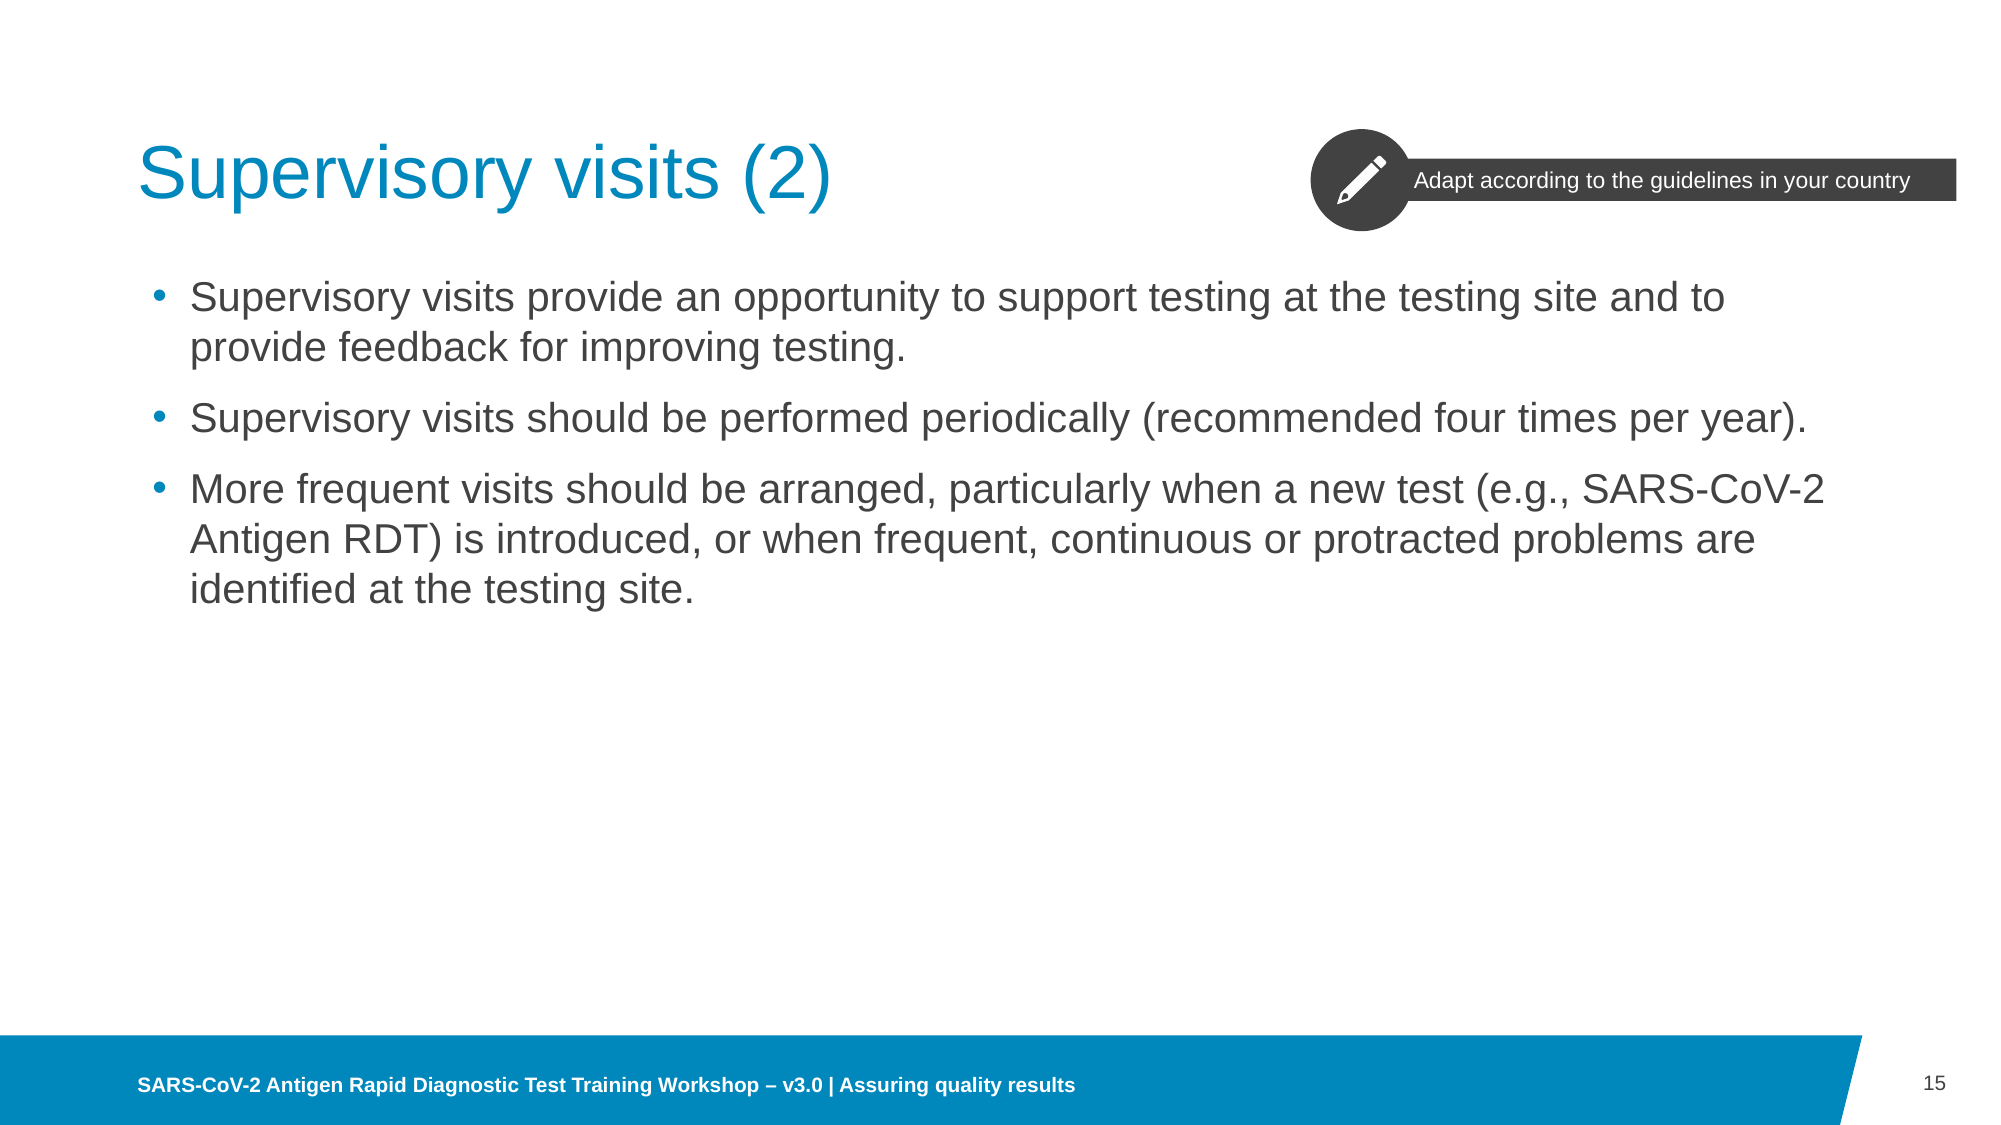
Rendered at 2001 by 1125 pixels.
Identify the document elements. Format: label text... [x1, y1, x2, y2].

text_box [1312, 130, 1957, 230]
title Supervisory visits (2) [137, 59, 1863, 215]
footer SARS-CoV-2 Antigen Rapid Diagnostic Test Training Workshop – v3.0 | Assuring quality results [137, 1042, 1338, 1125]
slide_number 15 [1862, 1035, 1947, 1125]
list Supervisory visits provide an opportunity to support testing at the testing site and to provide feedback for improving testing. Supervisory visits should be performed periodically (recommended four times per year). More frequent visits should be arranged, particularly when a new test (e.g., SARS-CoV-2 Antigen RDT) is introduced, or when frequent, continuous or protracted problems are identified at the testing site. [137, 262, 1863, 1043]
